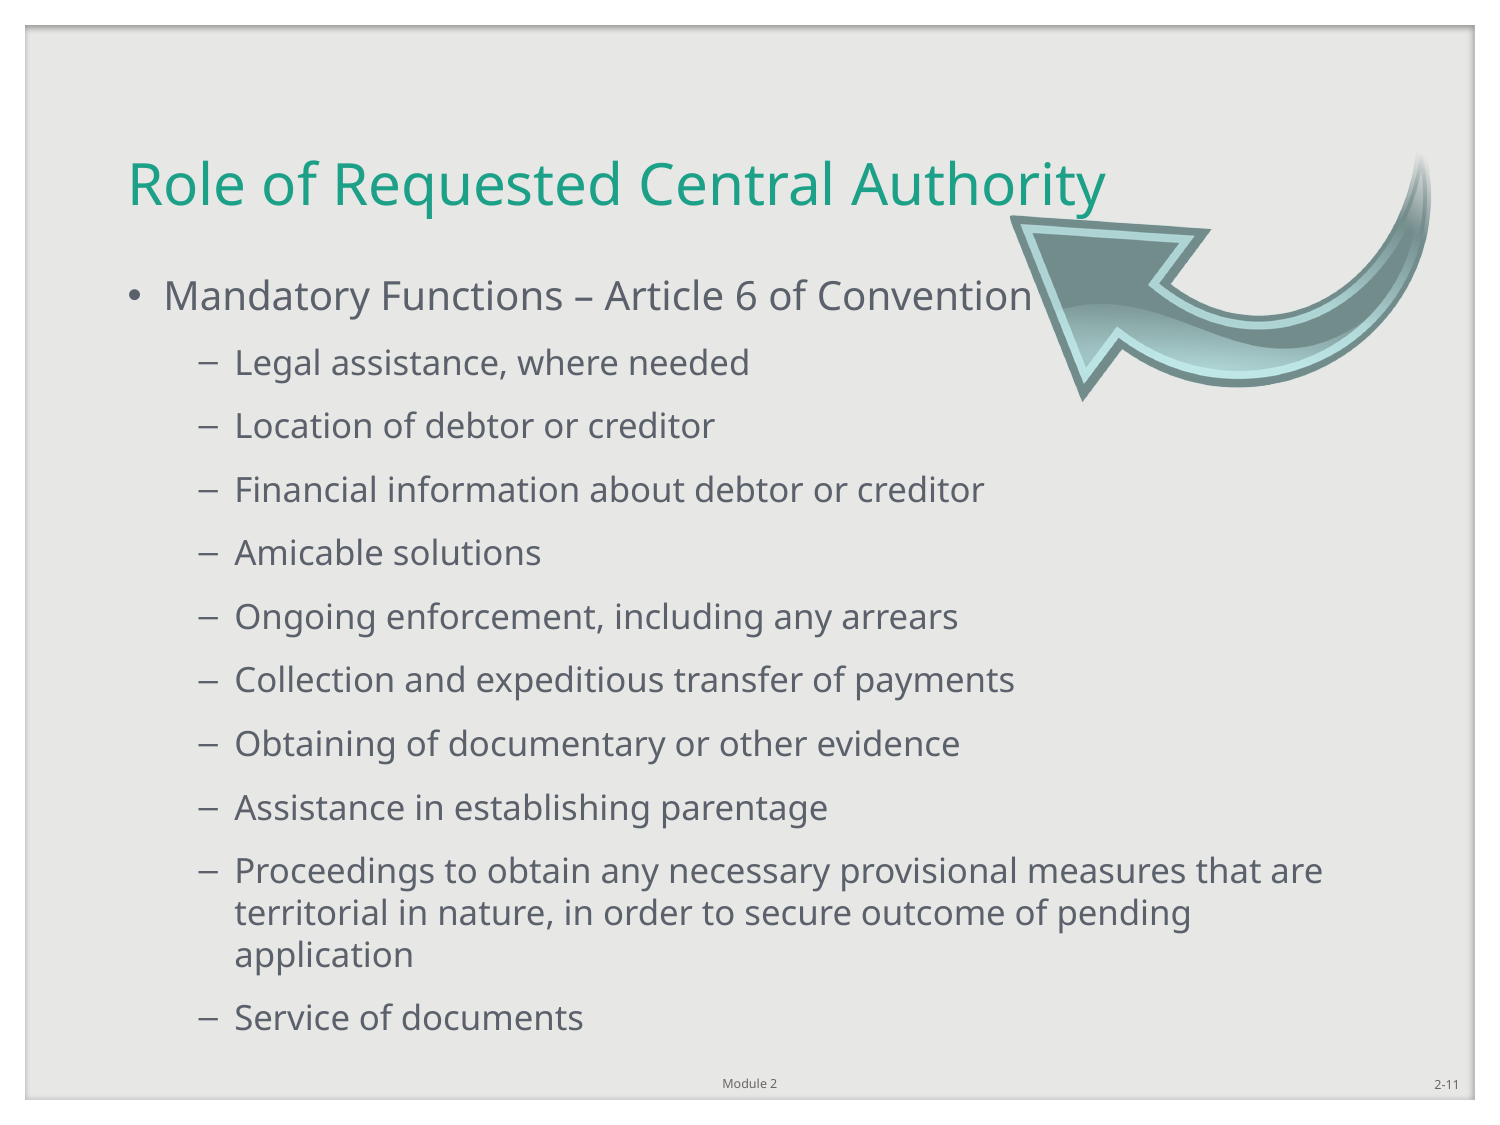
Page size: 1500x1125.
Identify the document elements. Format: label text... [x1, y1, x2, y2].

title Role of Requested Central Authority [112, 139, 1388, 225]
footer Module 2 [512, 1069, 988, 1100]
list Mandatory Functions – Article 6 of Convention Legal assistance, where needed Location of debtor or creditor Financial information about debtor or creditor Amicable solutions Ongoing enforcement, including any arrears Collection and expeditious transfer of payments Obtaining of documentary or other evidence Assistance in establishing parentage Proceedings to obtain any necessary provisional measures that are territorial in nature, in order to secure outcome of pending application Service of documents [112, 262, 1388, 1050]
slide_number 2-11 [1125, 1069, 1475, 1100]
picture [1024, 177, 1446, 389]
